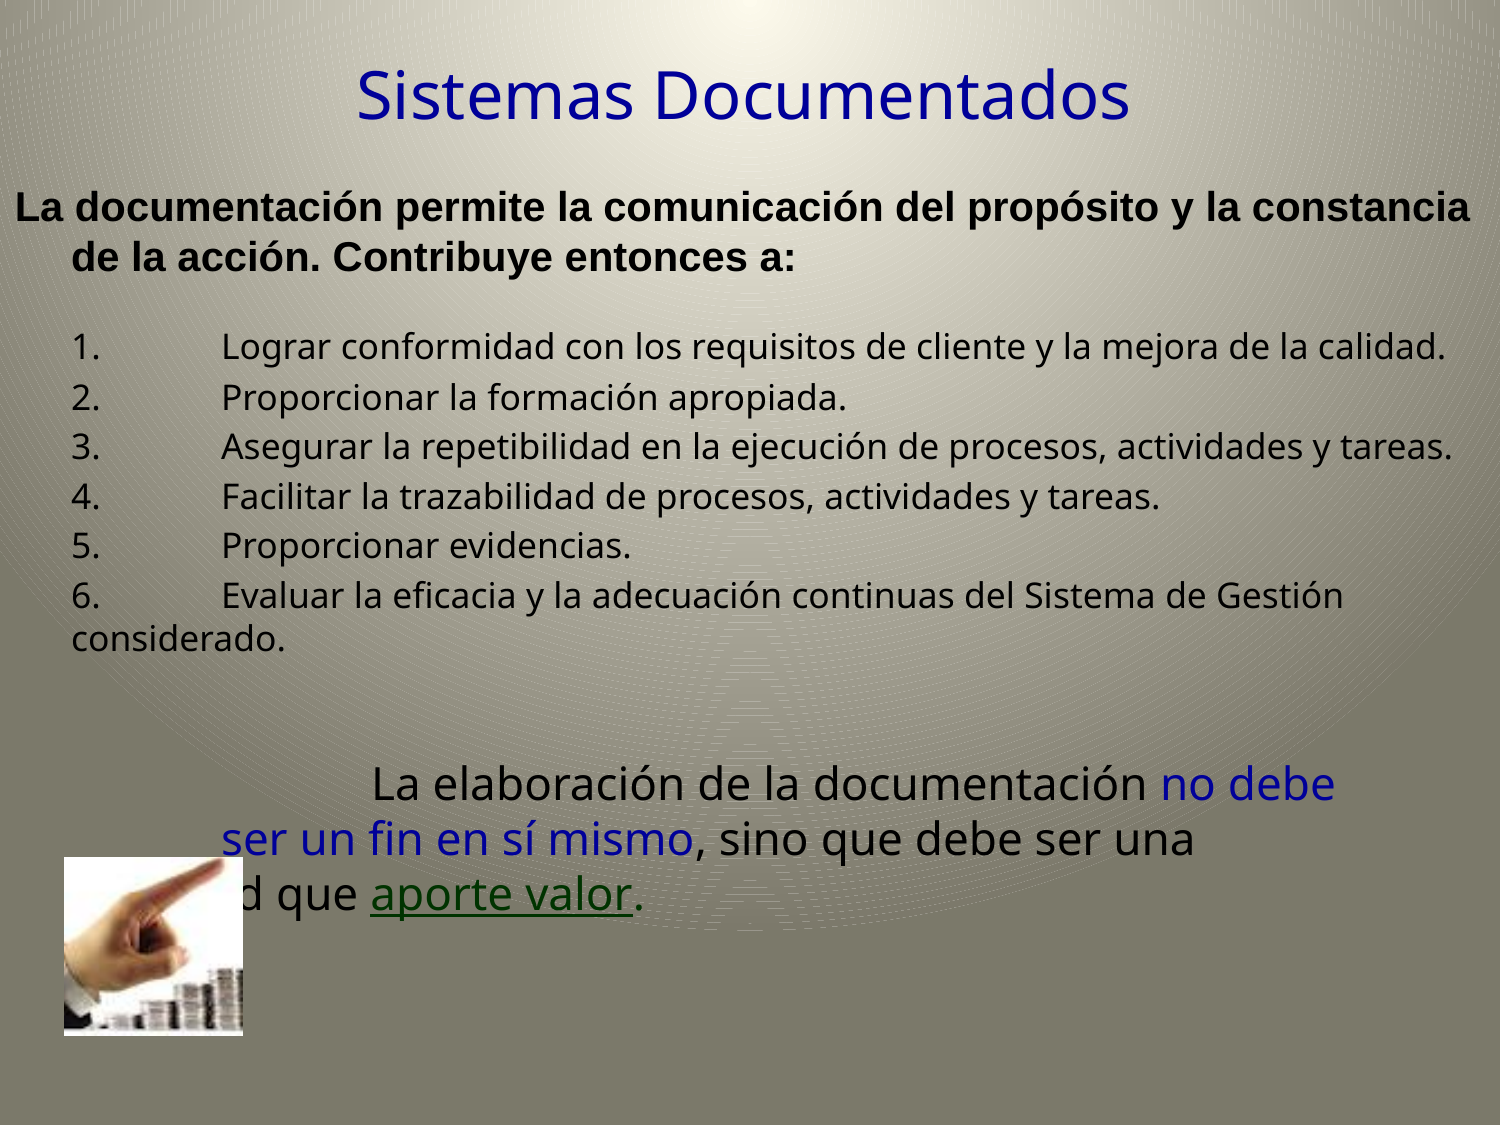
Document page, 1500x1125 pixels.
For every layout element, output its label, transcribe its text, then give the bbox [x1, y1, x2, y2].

title Sistemas Documentados [29, 30, 1460, 156]
picture [64, 857, 243, 1036]
text_box La documentación permite la comunicación del propósito y la constancia de la acción. Contribuye entonces a: 1. Lograr conformidad con los requisitos de cliente y la mejora de la calidad. 2. Proporcionar la formación apropiada. 3. Asegurar la repetibilidad en la ejecución de procesos, actividades y tareas. 4. Facilitar la trazabilidad de procesos, actividades y tareas. 5. Proporcionar evidencias. 6. Evaluar la eficacia y la adecuación continuas del Sistema de Gestión considerado. La elaboración de la documentación no debe ser un fin en sí mismo, sino que debe ser una actividad que aporte valor. [0, 172, 1500, 1071]
